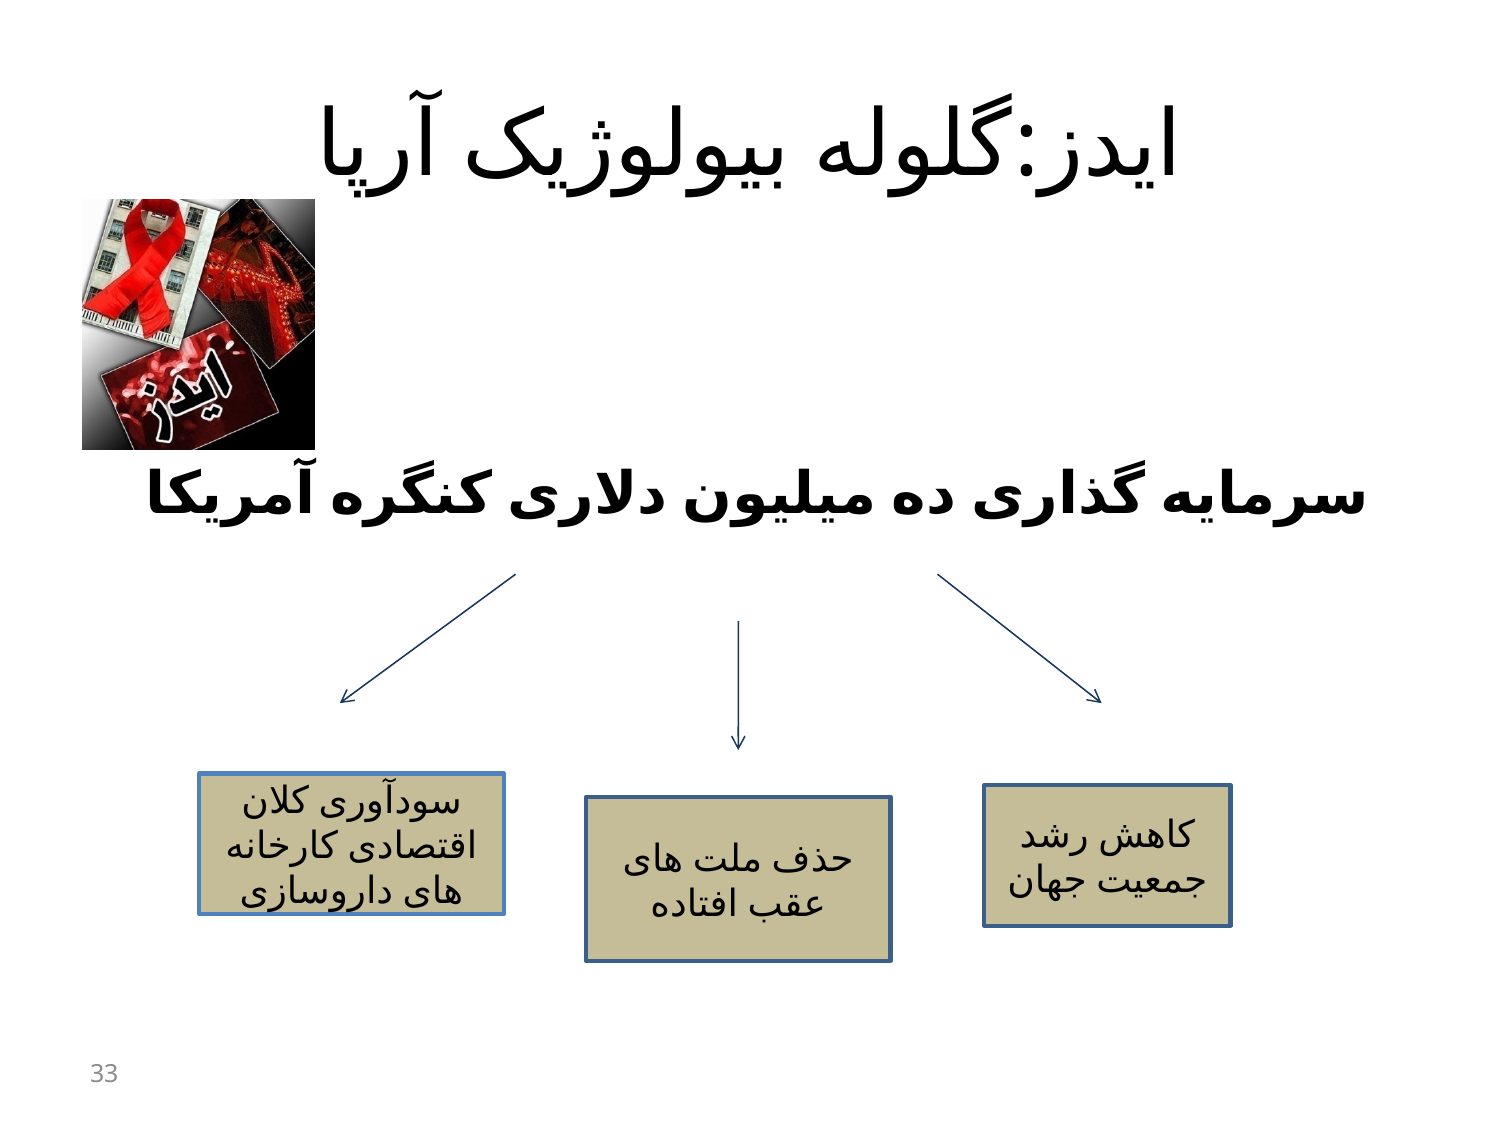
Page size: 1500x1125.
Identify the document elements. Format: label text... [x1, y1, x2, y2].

title ایدز:گلوله بیولوژیک آرپا [75, 45, 1425, 233]
text_box کاهش رشد جمعیت جهان [982, 783, 1233, 928]
text_box سودآوری کلان اقتصادی کارخانه های داروسازی [197, 771, 506, 916]
slide_number 33 [75, 1042, 425, 1103]
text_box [339, 573, 516, 704]
text_box حذف ملت های عقب افتاده [584, 795, 893, 963]
list سرمایه گذاری ده میلیون دلاری کنگره آمریکا [75, 262, 1425, 1005]
picture [81, 198, 315, 451]
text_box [937, 573, 1102, 704]
